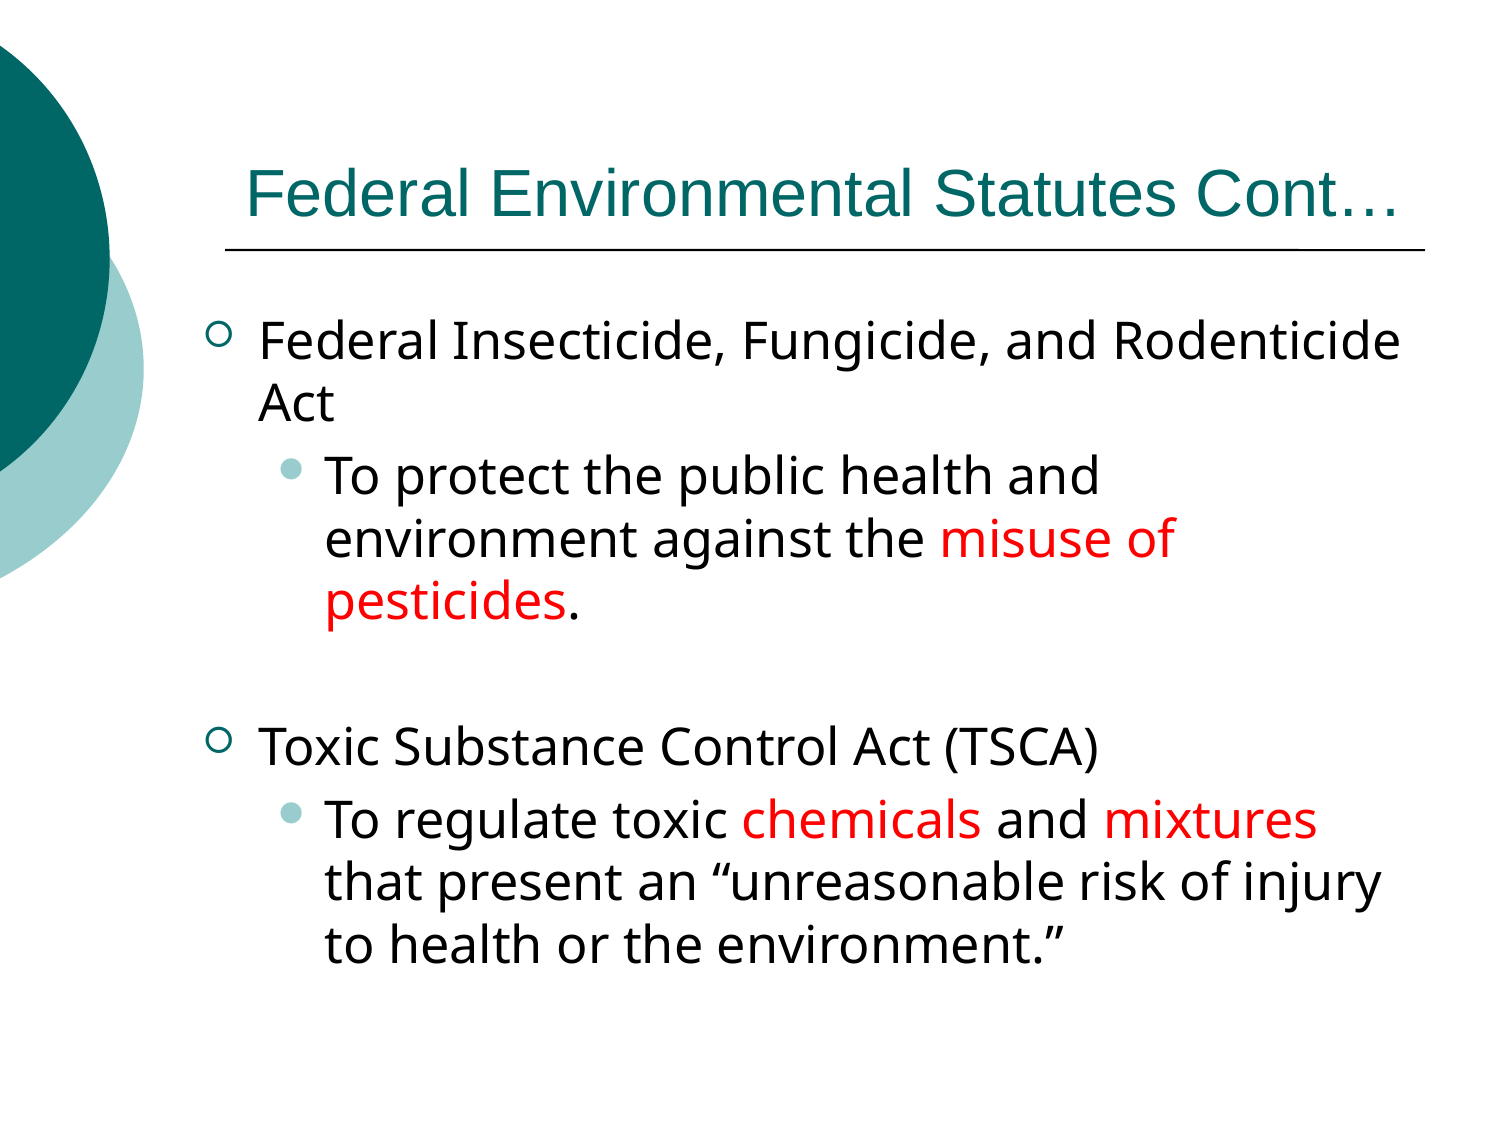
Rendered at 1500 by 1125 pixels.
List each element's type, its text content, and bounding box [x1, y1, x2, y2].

list Federal Insecticide, Fungicide, and Rodenticide Act To protect the public health and environment against the misuse of pesticides. Toxic Substance Control Act (TSCA) To regulate toxic chemicals and mixtures that present an “unreasonable risk of injury to health or the environment.” [187, 299, 1425, 1025]
title Federal Environmental Statutes Cont… [224, 49, 1425, 237]
